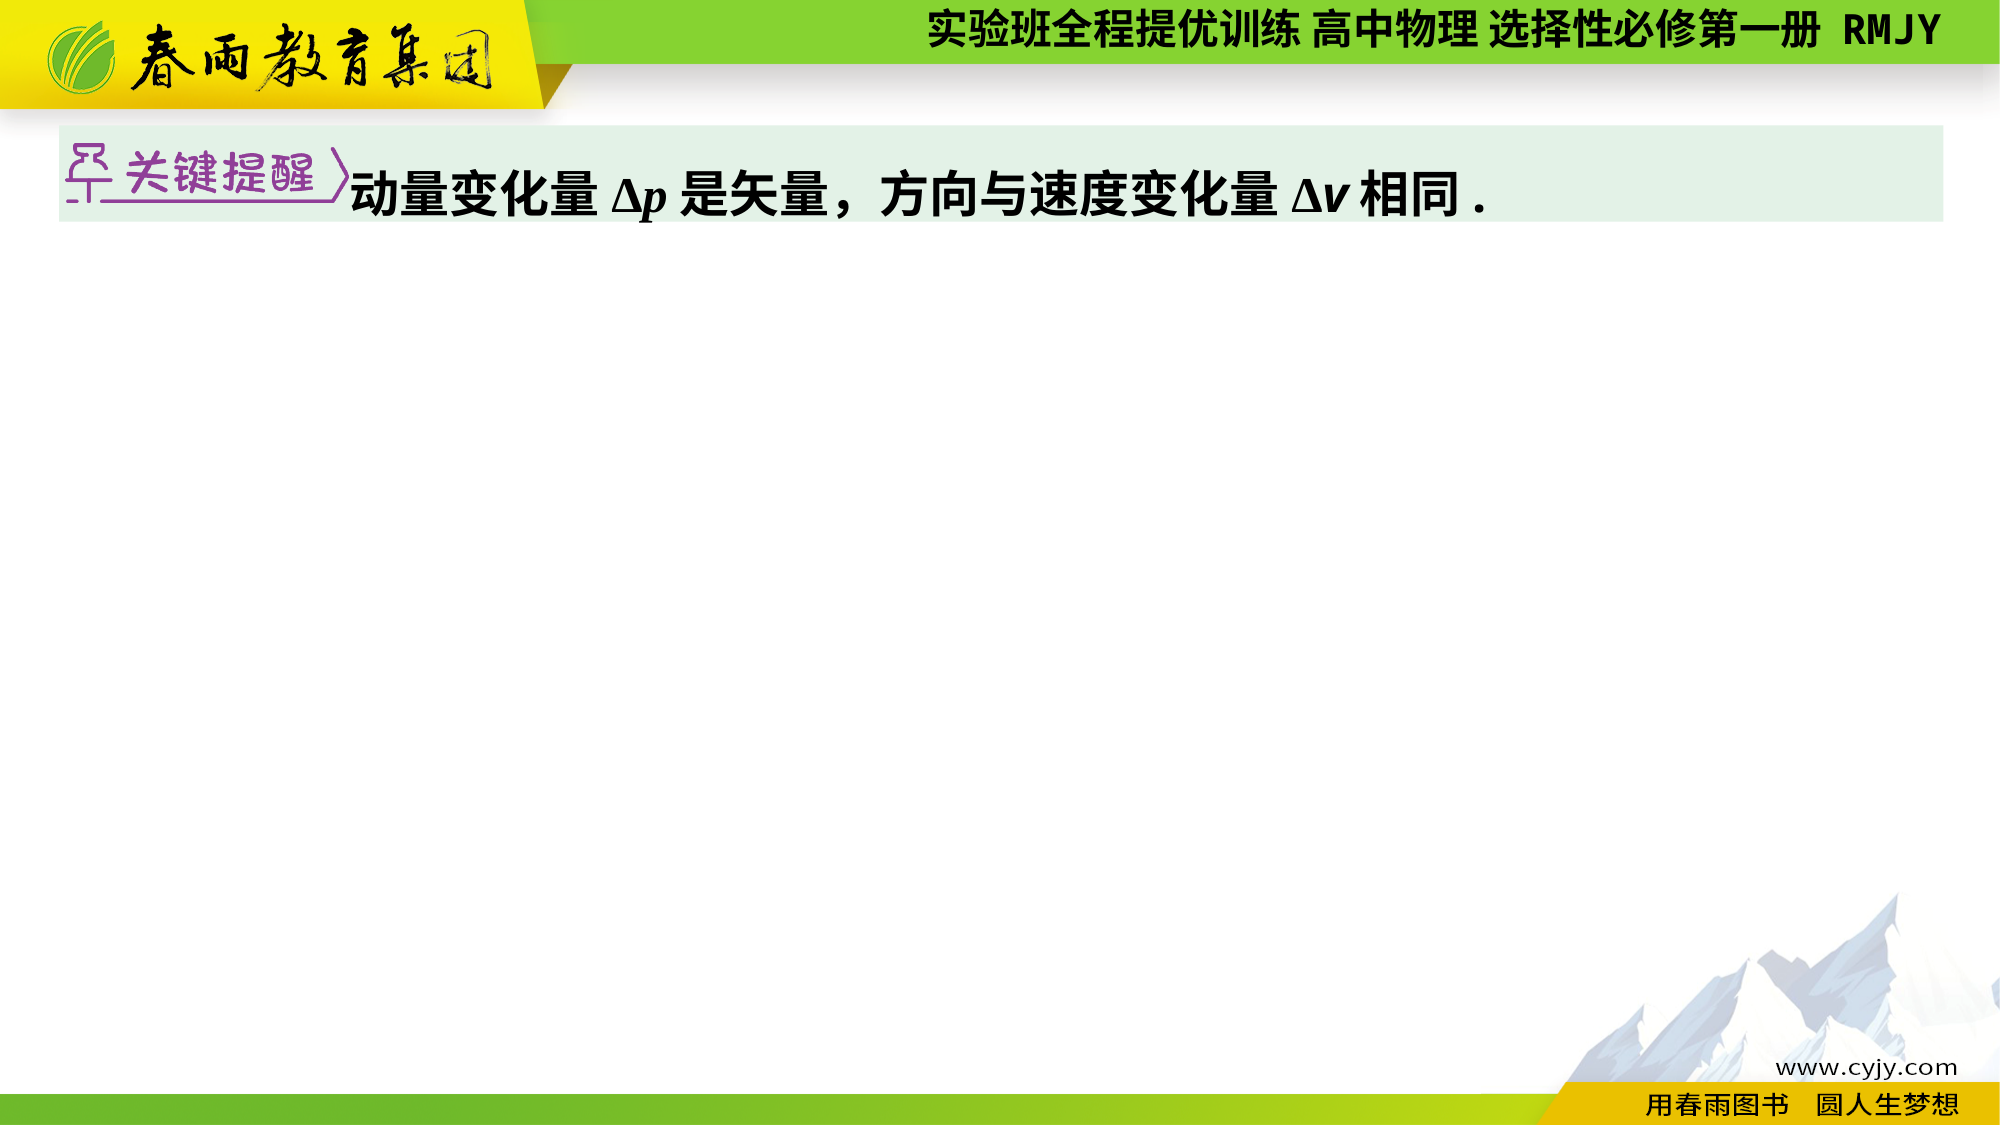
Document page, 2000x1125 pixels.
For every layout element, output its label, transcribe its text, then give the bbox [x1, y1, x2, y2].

picture [0, 0, 2000, 1125]
list 动量变化量Δp是矢量，方向与速度变化量Δv相同. [59, 125, 1944, 222]
